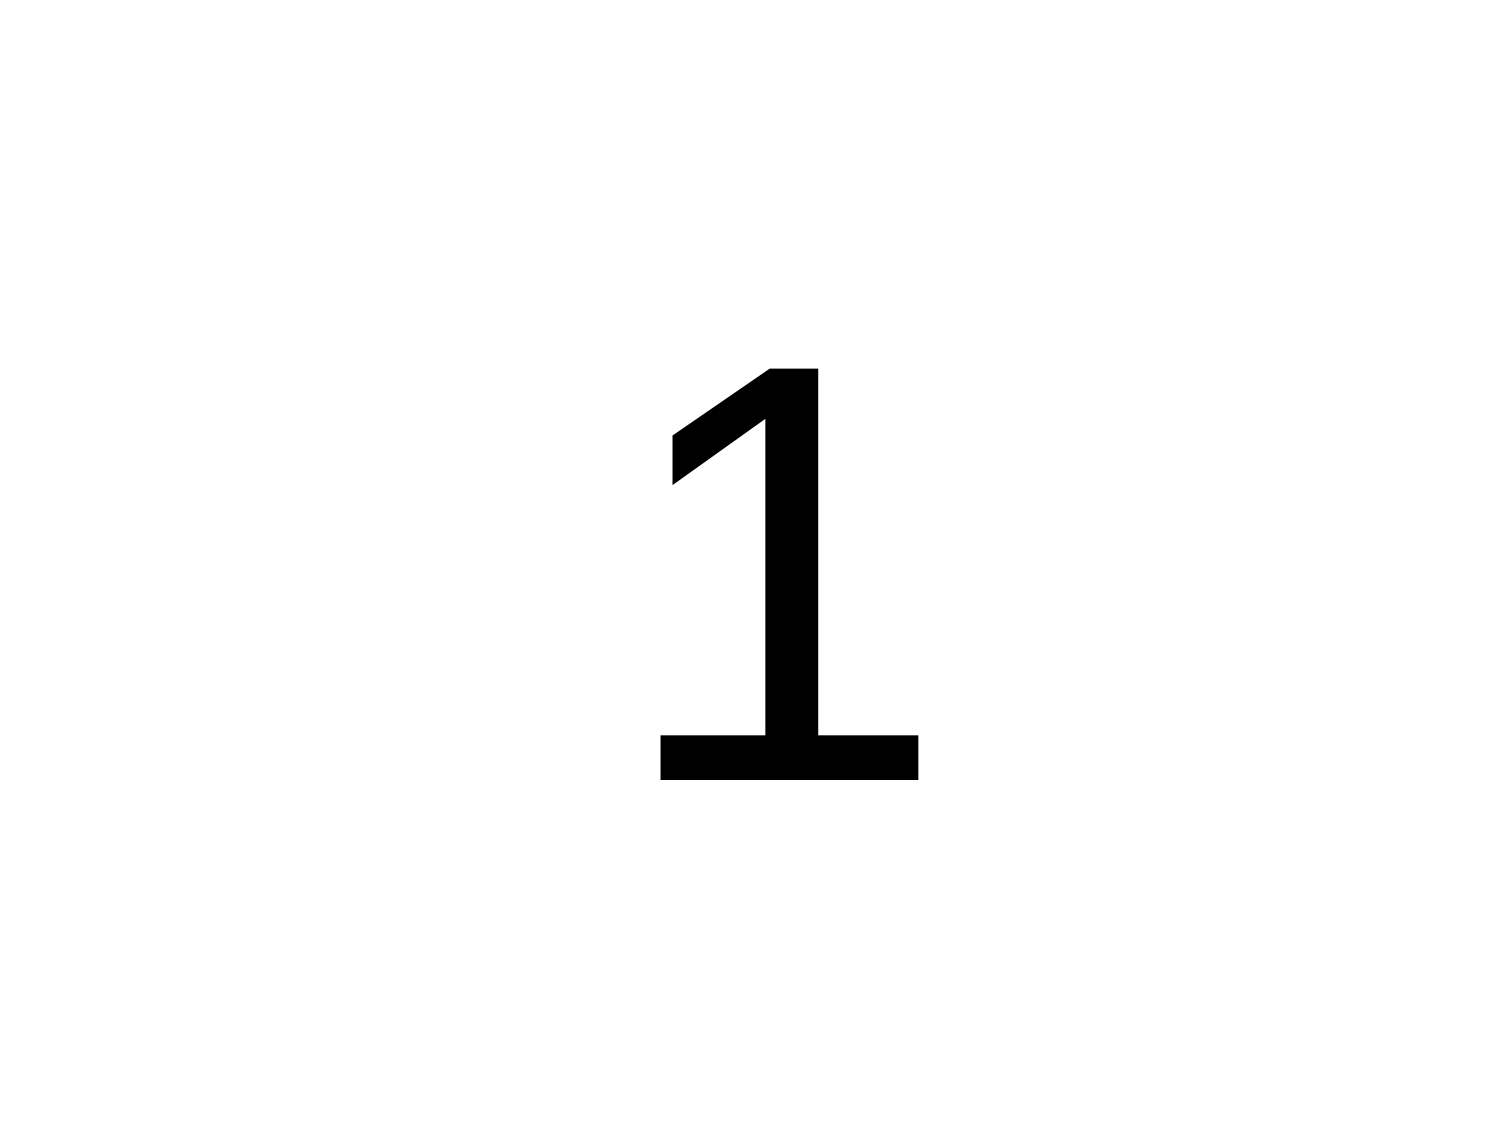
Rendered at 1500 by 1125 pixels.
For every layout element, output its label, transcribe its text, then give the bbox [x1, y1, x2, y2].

text_box 1 [449, 174, 1113, 908]
